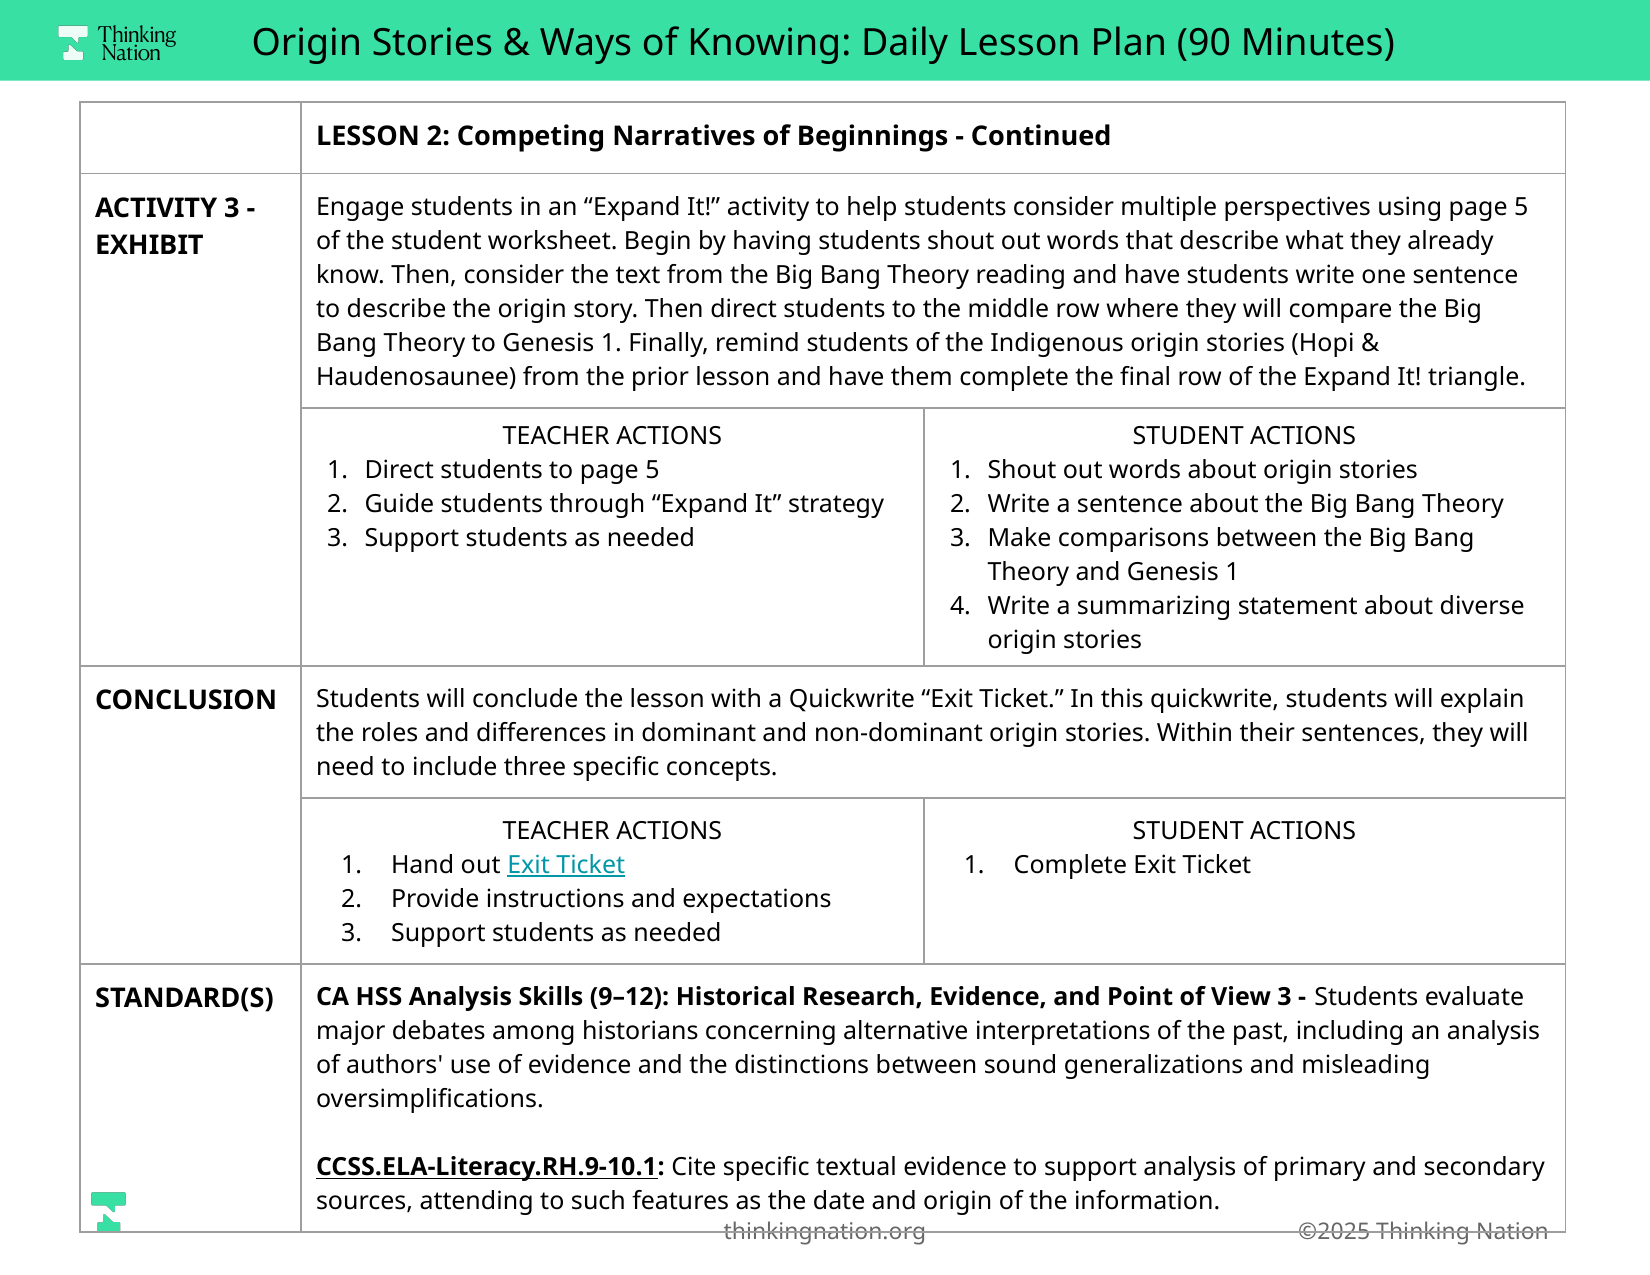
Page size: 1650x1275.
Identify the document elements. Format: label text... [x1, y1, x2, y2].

table_header LESSON 2: Competing Narratives of Beginnings - Continued [302, 103, 1565, 173]
text_box Origin Stories & Ways of Knowing: Daily Lesson Plan (90 Minutes) [0, 0, 1650, 81]
table_cell STUDENT ACTIONS Complete Exit Ticket [925, 799, 1565, 963]
table_cell STUDENT ACTIONS Shout out words about origin stories Write a sentence about the Big Bang Theory Make comparisons between the Big Bang Theory and Genesis 1 Write a summarizing statement about diverse origin stories [925, 409, 1565, 665]
table_cell CA HSS Analysis Skills (9–12): Historical Research, Evidence, and Point of View 3 - Students evaluate major debates among historians concerning alternative interpretations of the past, including an analysis of authors' use of evidence and the distinctions between sound generalizations and misleading oversimplifications. CCSS.ELA-Literacy.RH.9-10.1: Cite specific textual evidence to support analysis of primary and secondary sources, attending to such features as the date and origin of the information. [302, 965, 1565, 1231]
text_box ©2025 Thinking Nation [1174, 1233, 1566, 1240]
table_cell TEACHER ACTIONS Direct students to page 5 Guide students through “Expand It” strategy Support students as needed [302, 409, 923, 665]
table_cell TEACHER ACTIONS Hand out Exit Ticket Provide instructions and expectations Support students as needed [302, 799, 923, 963]
table_cell Students will conclude the lesson with a Quickwrite “Exit Ticket.” In this quickwrite, students will explain the roles and differences in dominant and non-dominant origin stories. Within their sentences, they will need to include three specific concepts. [302, 667, 1565, 797]
table_cell CONCLUSION [81, 667, 300, 963]
table_cell Engage students in an “Expand It!” activity to help students consider multiple perspectives using page 5 of the student worksheet. Begin by having students shout out words that describe what they already know. Then, consider the text from the Big Bang Theory reading and have students write one sentence to describe the origin story. Then direct students to the middle row where they will compare the Big Bang Theory to Genesis 1. Finally, remind students of the Indigenous origin stories (Hopi & Haudenosaunee) from the prior lesson and have them complete the final row of the Expand It! triangle. [302, 174, 1565, 407]
table_header [81, 103, 300, 173]
table_cell STANDARD(S) [81, 965, 300, 1231]
picture [80, 1184, 136, 1240]
table_cell ACTIVITY 3 - EXHIBIT [81, 174, 300, 665]
text_box thinkingnation.org [629, 1233, 1021, 1240]
picture [45, 14, 180, 71]
